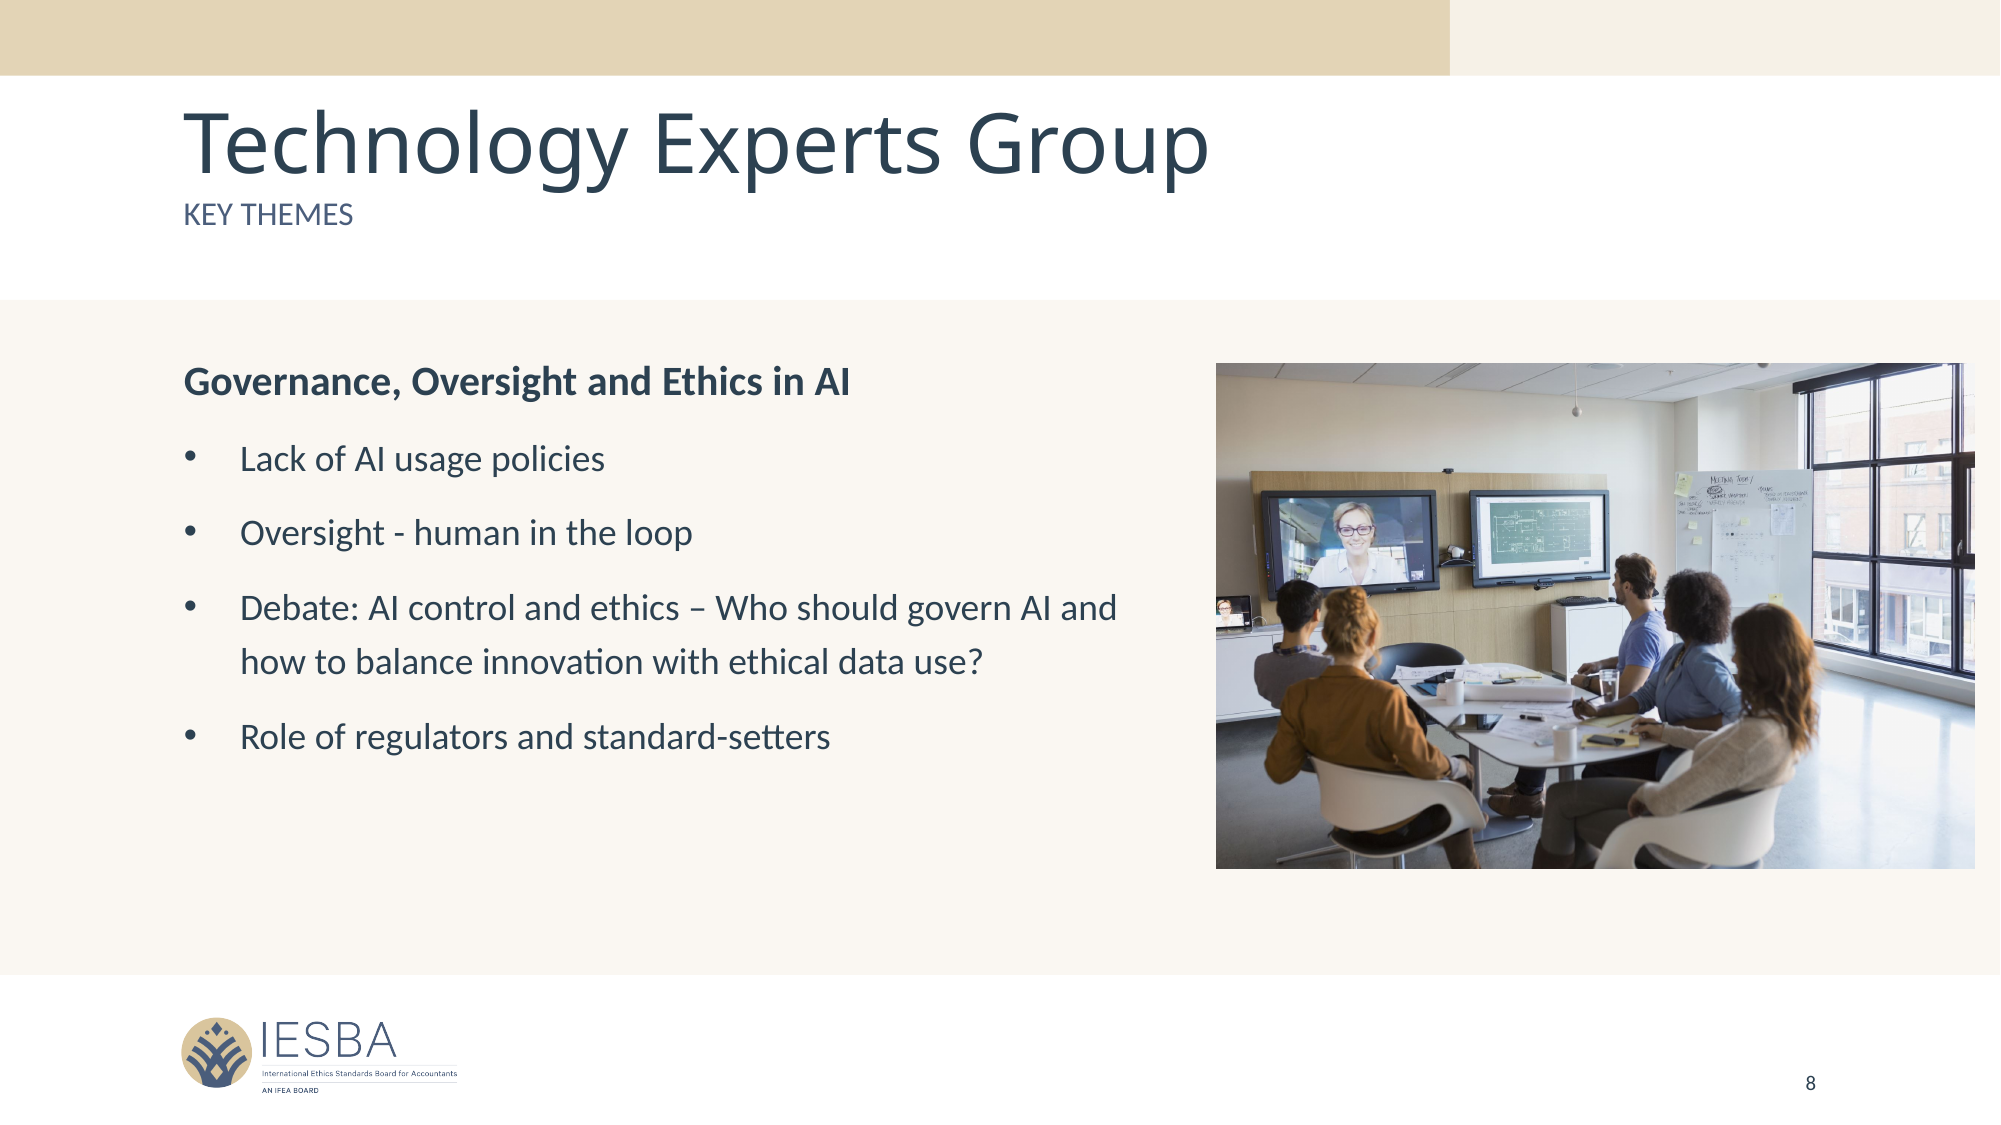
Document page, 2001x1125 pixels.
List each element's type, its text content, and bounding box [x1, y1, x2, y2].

picture [1215, 362, 1976, 870]
picture [168, 1001, 475, 1111]
slide_number 8 [1760, 1039, 1832, 1125]
list Key themes [168, 189, 1832, 273]
title Technology Experts Group [168, 93, 1832, 185]
list Governance, Oversight and Ethics in AI Lack of AI usage policies Oversight - human in the loop Debate: AI control and ethics – Who should govern AI and how to balance innovation with ethical data use? Role of regulators and standard-setters [168, 336, 1186, 975]
